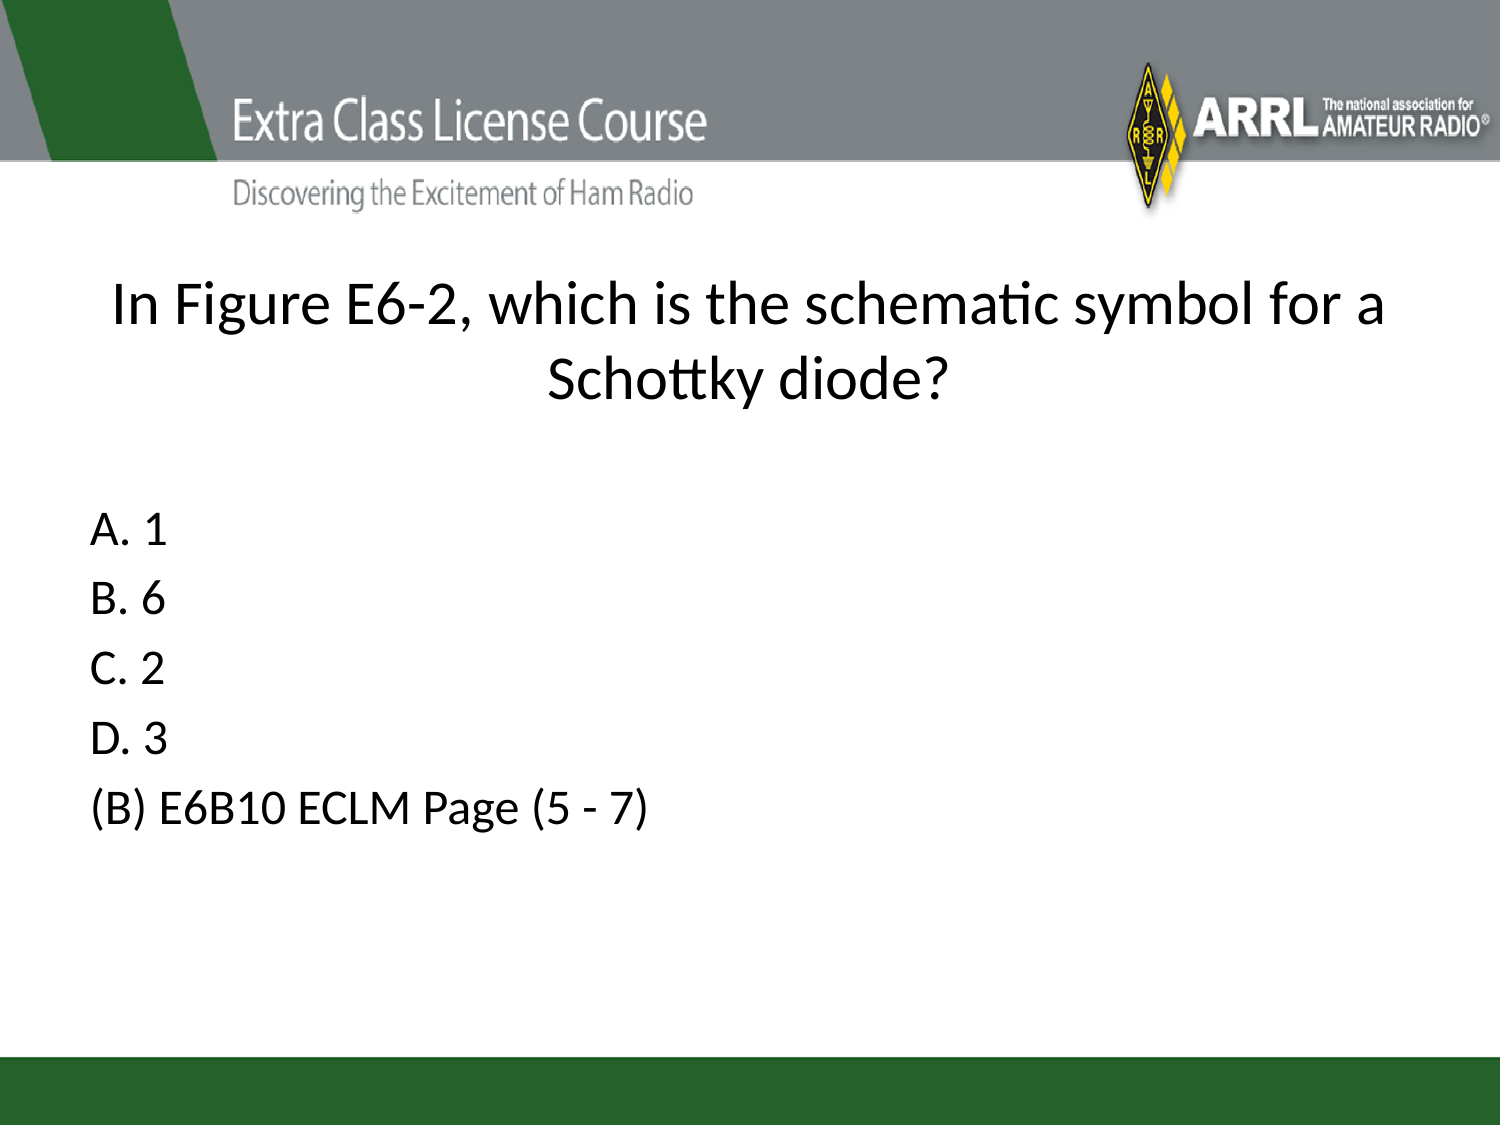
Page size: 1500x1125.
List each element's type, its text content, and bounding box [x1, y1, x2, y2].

picture [0, 0, 1500, 1125]
list A. 1 B. 6 C. 2 D. 3 (B) E6B10 ECLM Page (5 - 7) [75, 487, 1425, 1005]
title In Figure E6-2, which is the schematic symbol for a Schottky diode? [75, 254, 1425, 435]
